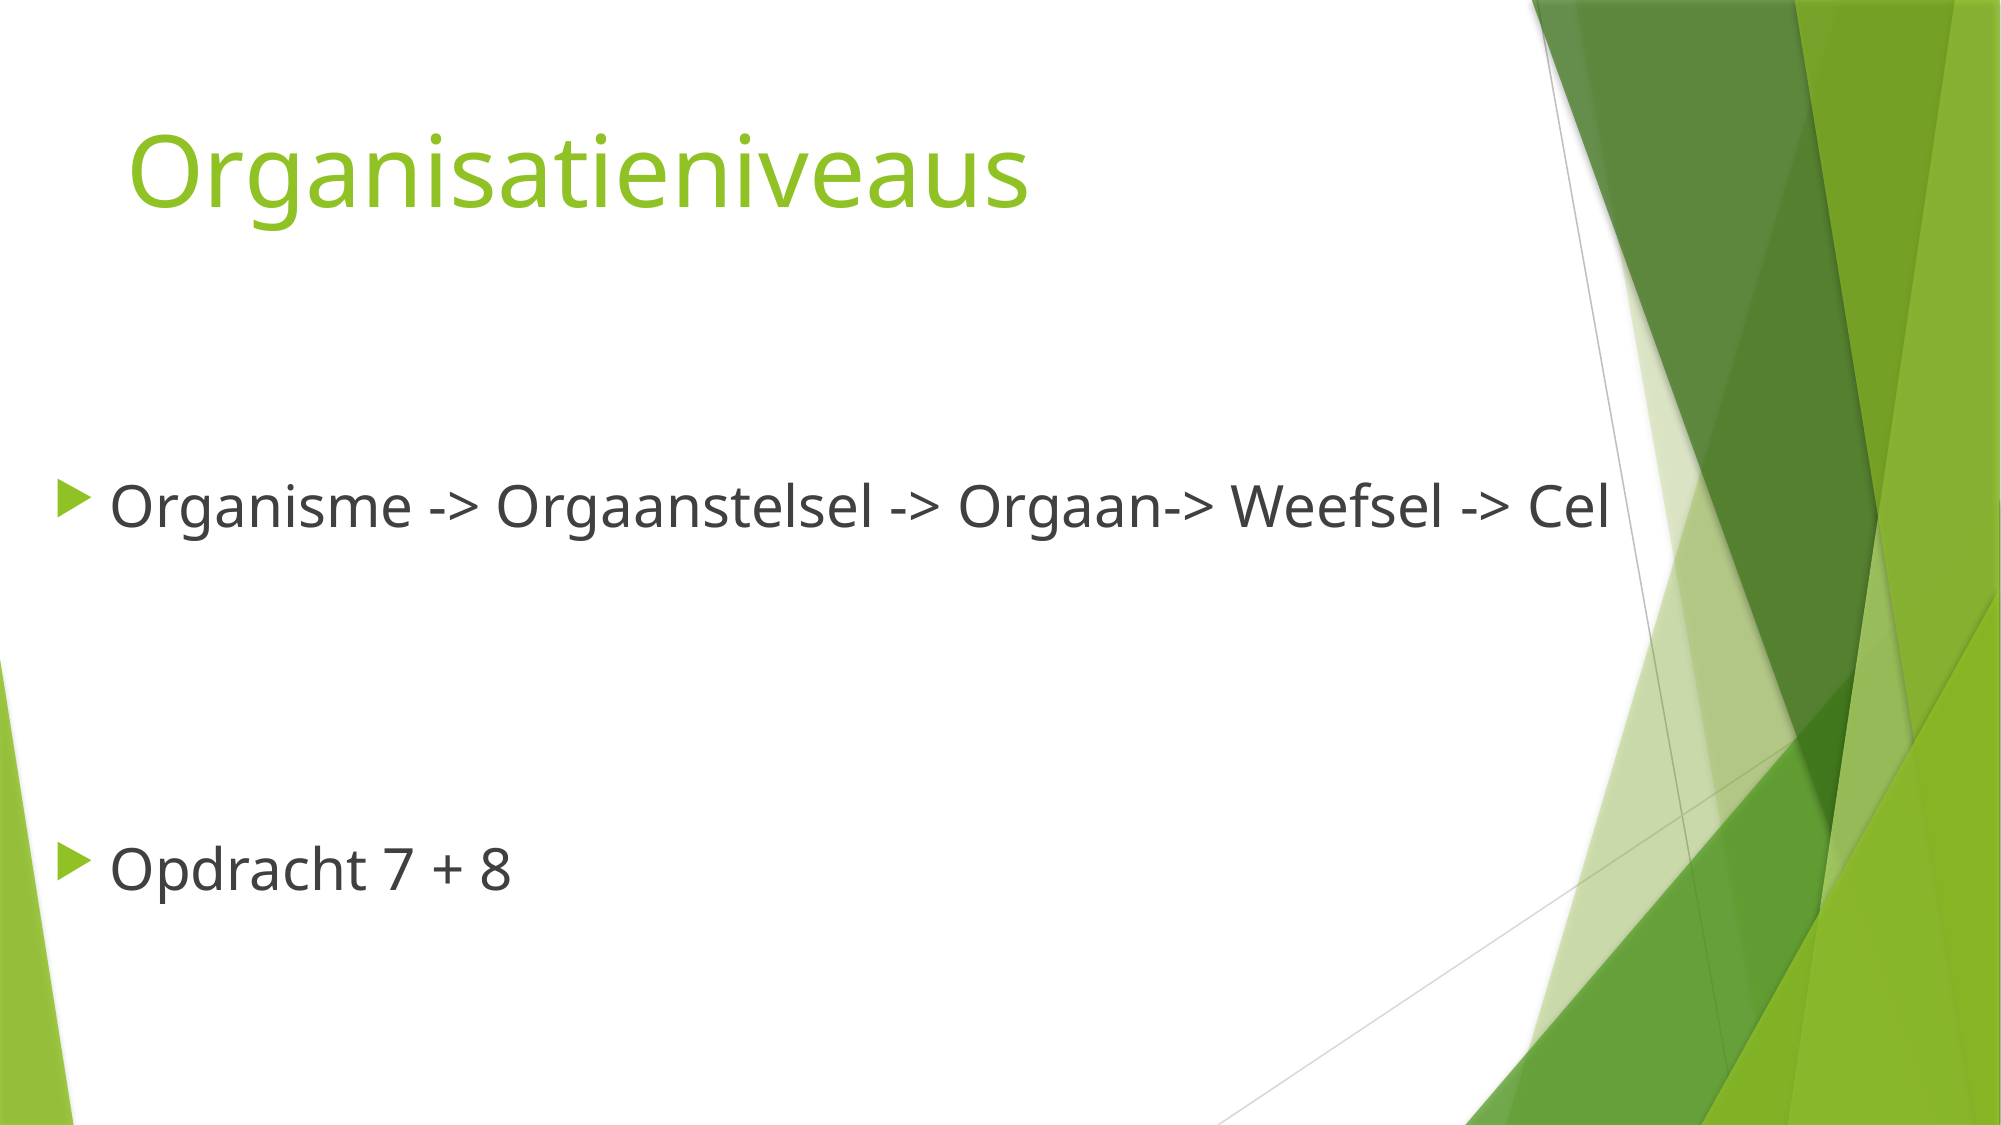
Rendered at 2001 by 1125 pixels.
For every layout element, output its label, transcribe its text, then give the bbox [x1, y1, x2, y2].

list Organisme -> Orgaanstelsel -> Orgaan-> Weefsel -> Cel Opdracht 7 + 8 [38, 462, 1658, 1099]
title Organisatieniveaus [111, 99, 1522, 317]
